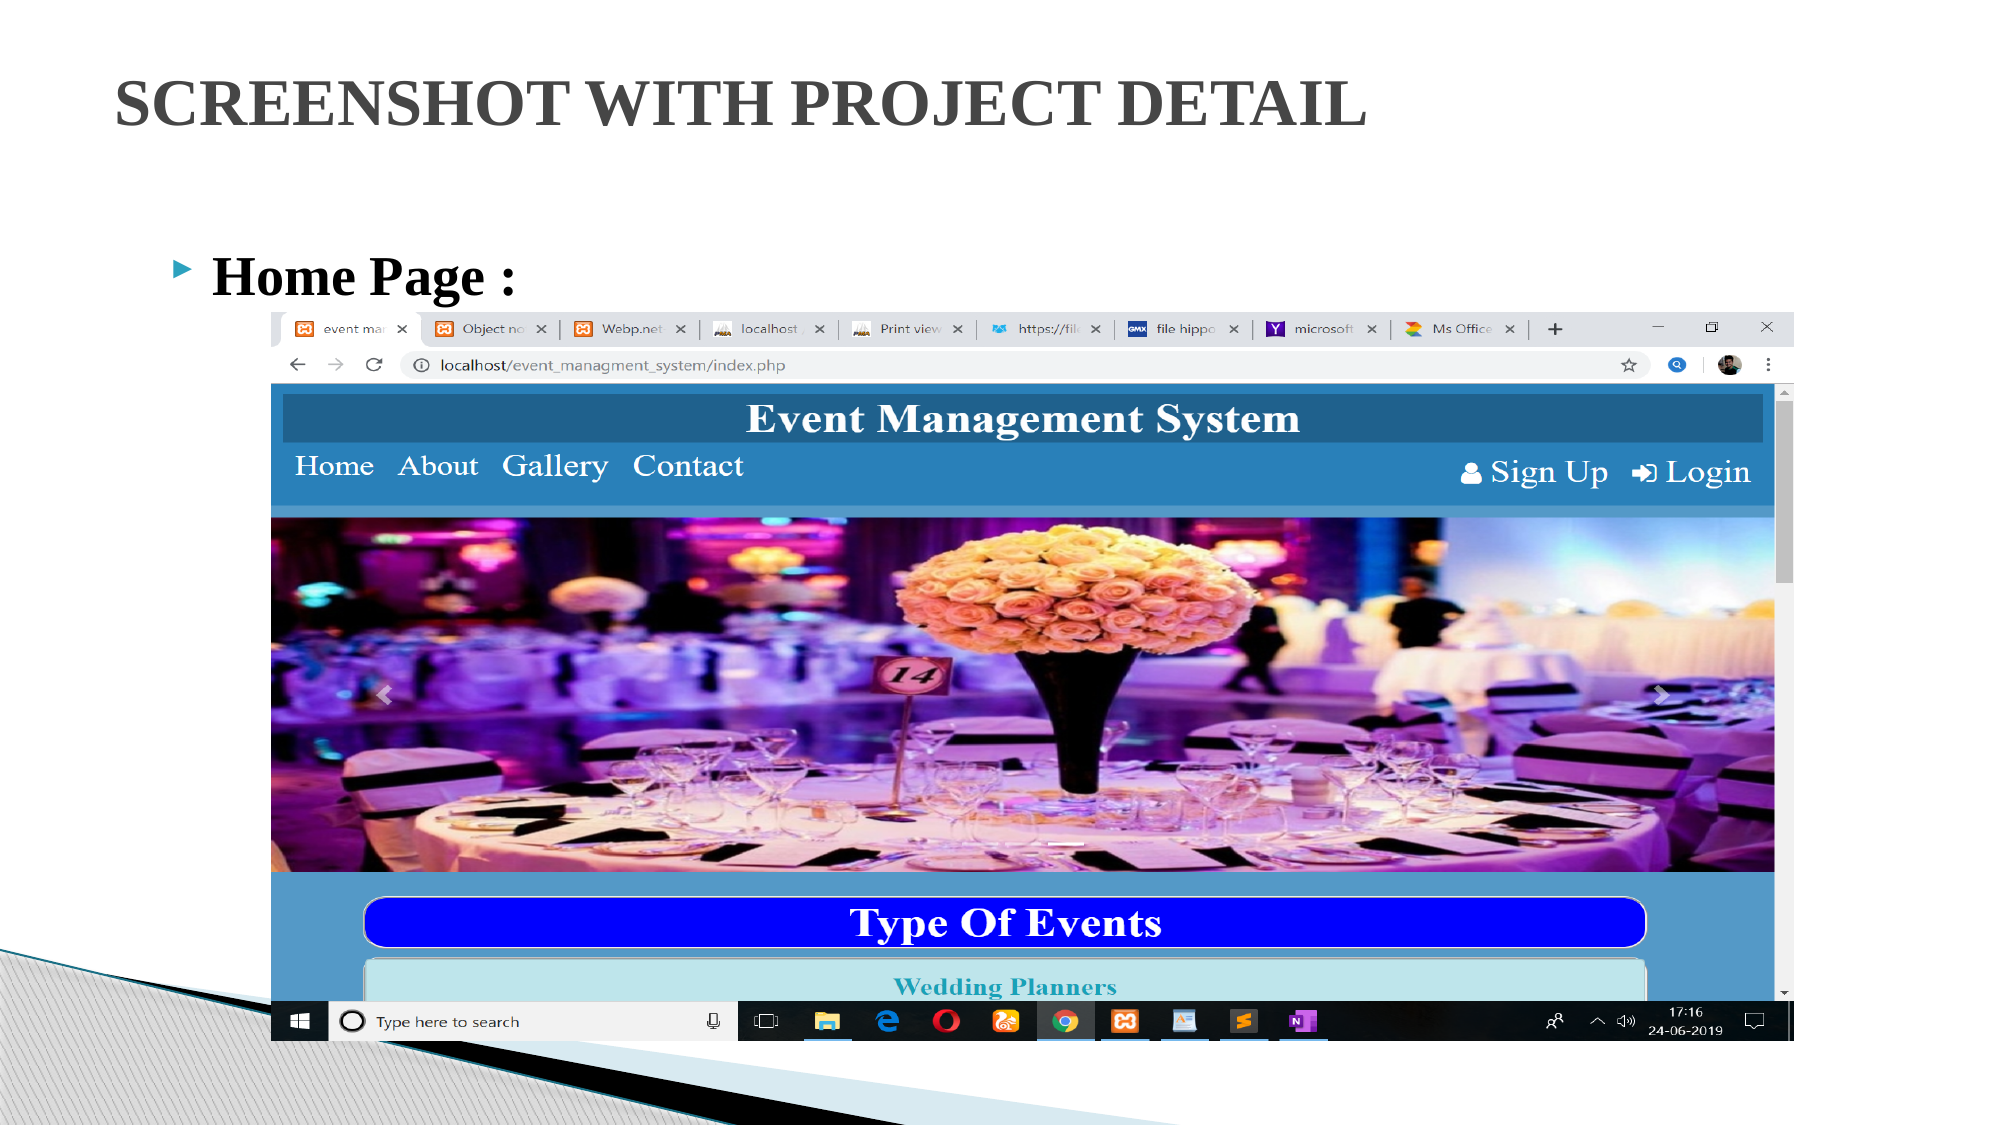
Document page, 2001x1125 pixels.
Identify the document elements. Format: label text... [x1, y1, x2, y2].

picture [270, 312, 1794, 1041]
list Home Page : [137, 233, 1863, 946]
title SCREENSHOT WITH PROJECT DETAIL [99, 45, 1900, 233]
